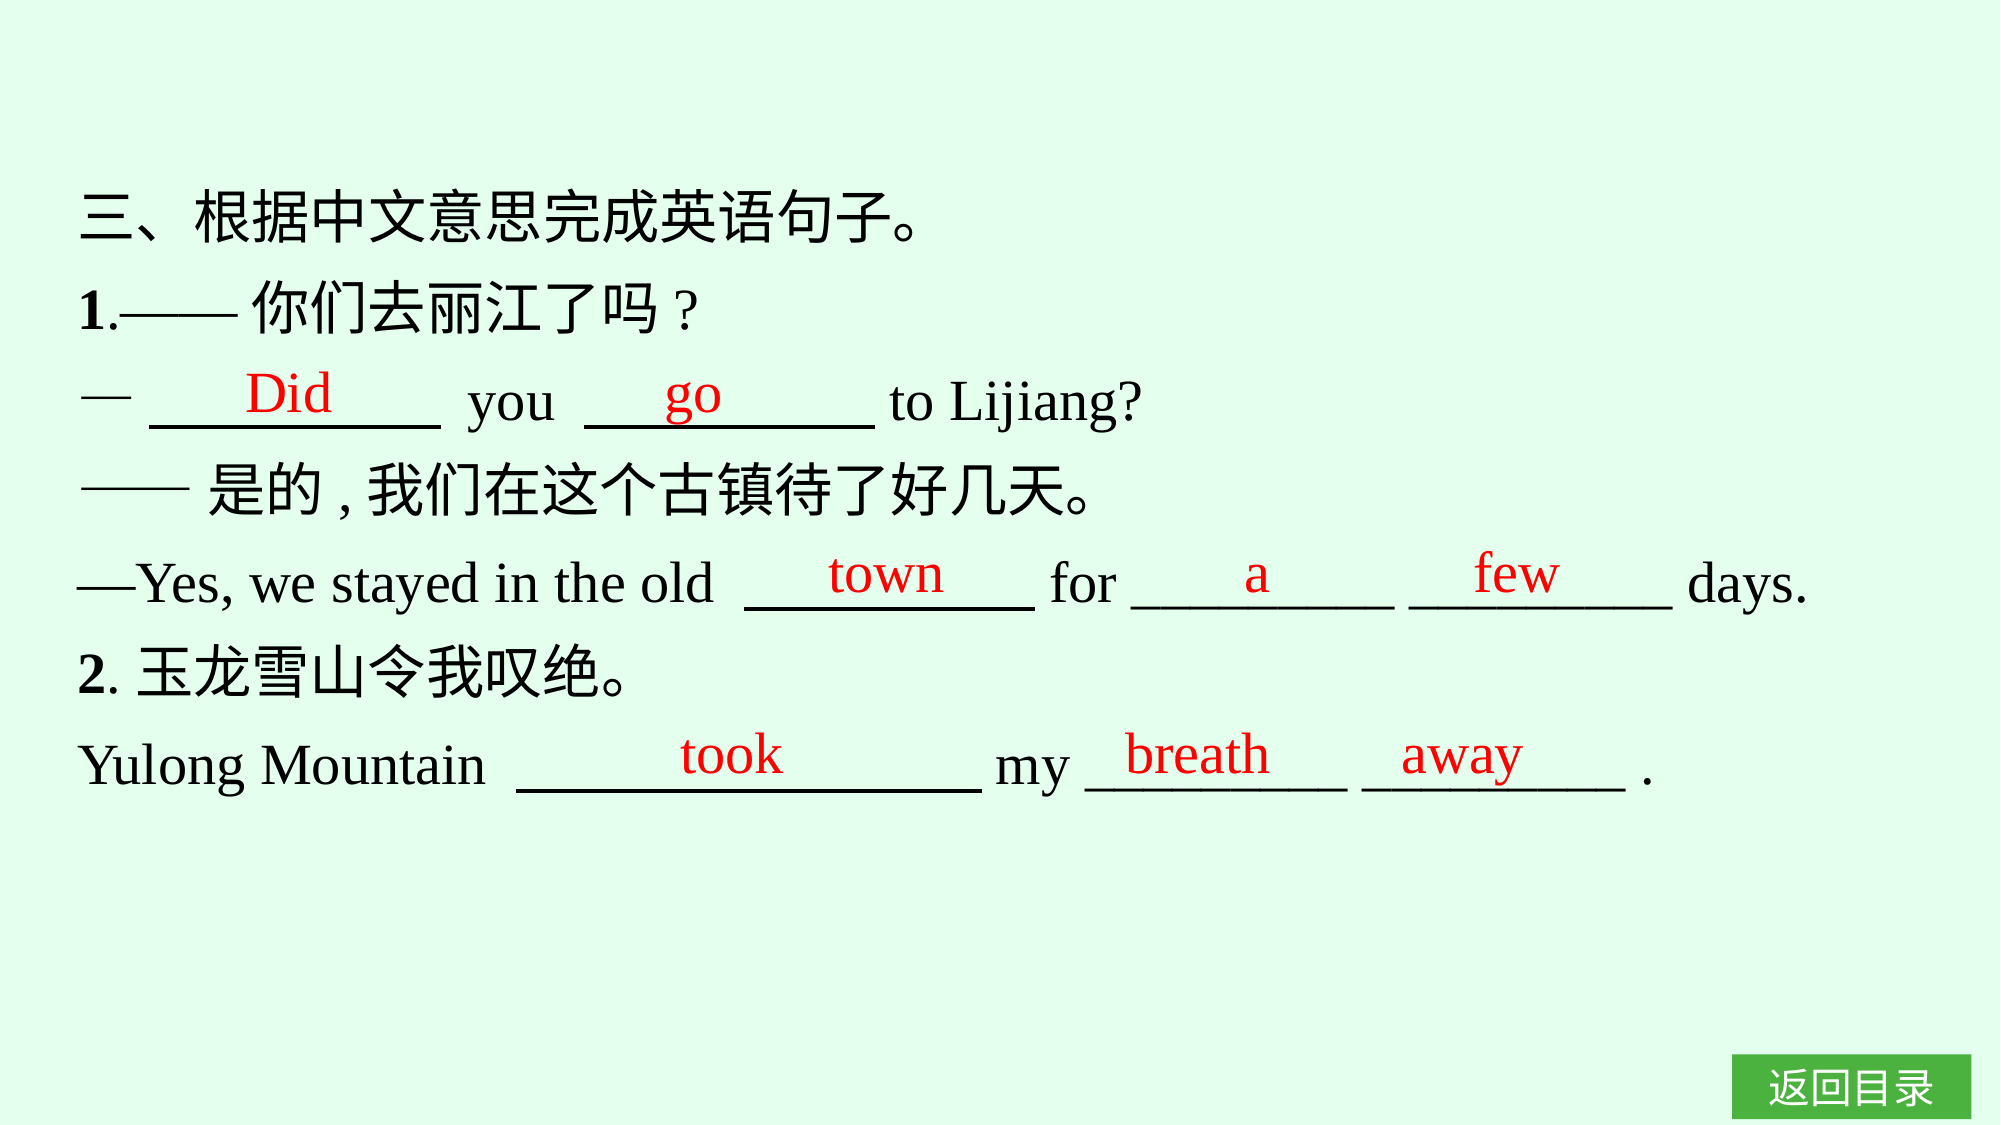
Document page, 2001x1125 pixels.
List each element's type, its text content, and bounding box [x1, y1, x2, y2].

text_box town [813, 513, 961, 612]
text_box took [665, 693, 800, 793]
text_box go [649, 332, 739, 432]
text_box a few [1229, 513, 1576, 612]
text_box 三、根据中文意思完成英语句子。 1.——你们去丽江了吗? — you to Lijiang? ——是的,我们在这个古镇待了好几天。 —Yes, we stayed in the old for _________ _________ days. 2.玉龙雪山令我叹绝。 Yulong Mountain my _________ _________ . [62, 152, 1938, 804]
text_box Did [230, 332, 348, 432]
text_box breath away [1110, 693, 1540, 793]
